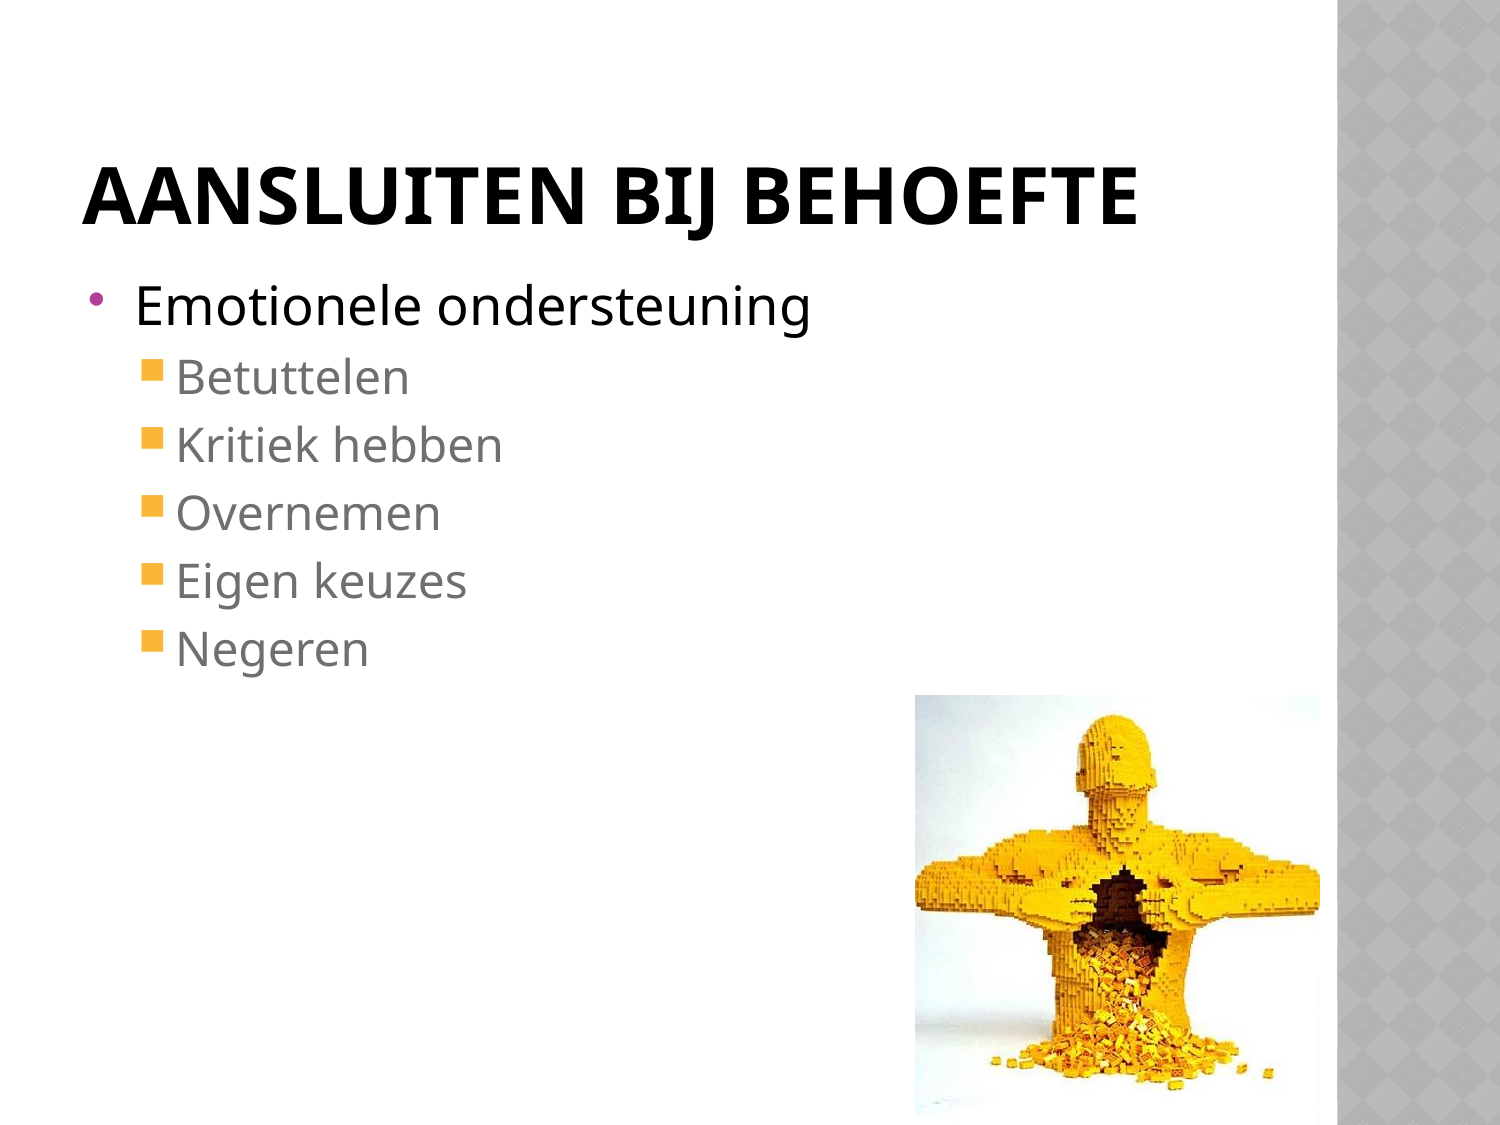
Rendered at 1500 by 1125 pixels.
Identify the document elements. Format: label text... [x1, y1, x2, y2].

title Aansluiten bij behoefte [75, 52, 1263, 240]
list Emotionele ondersteuning Betuttelen Kritiek hebben Overnemen Eigen keuzes Negeren [75, 264, 1263, 1059]
picture [914, 694, 1320, 1125]
